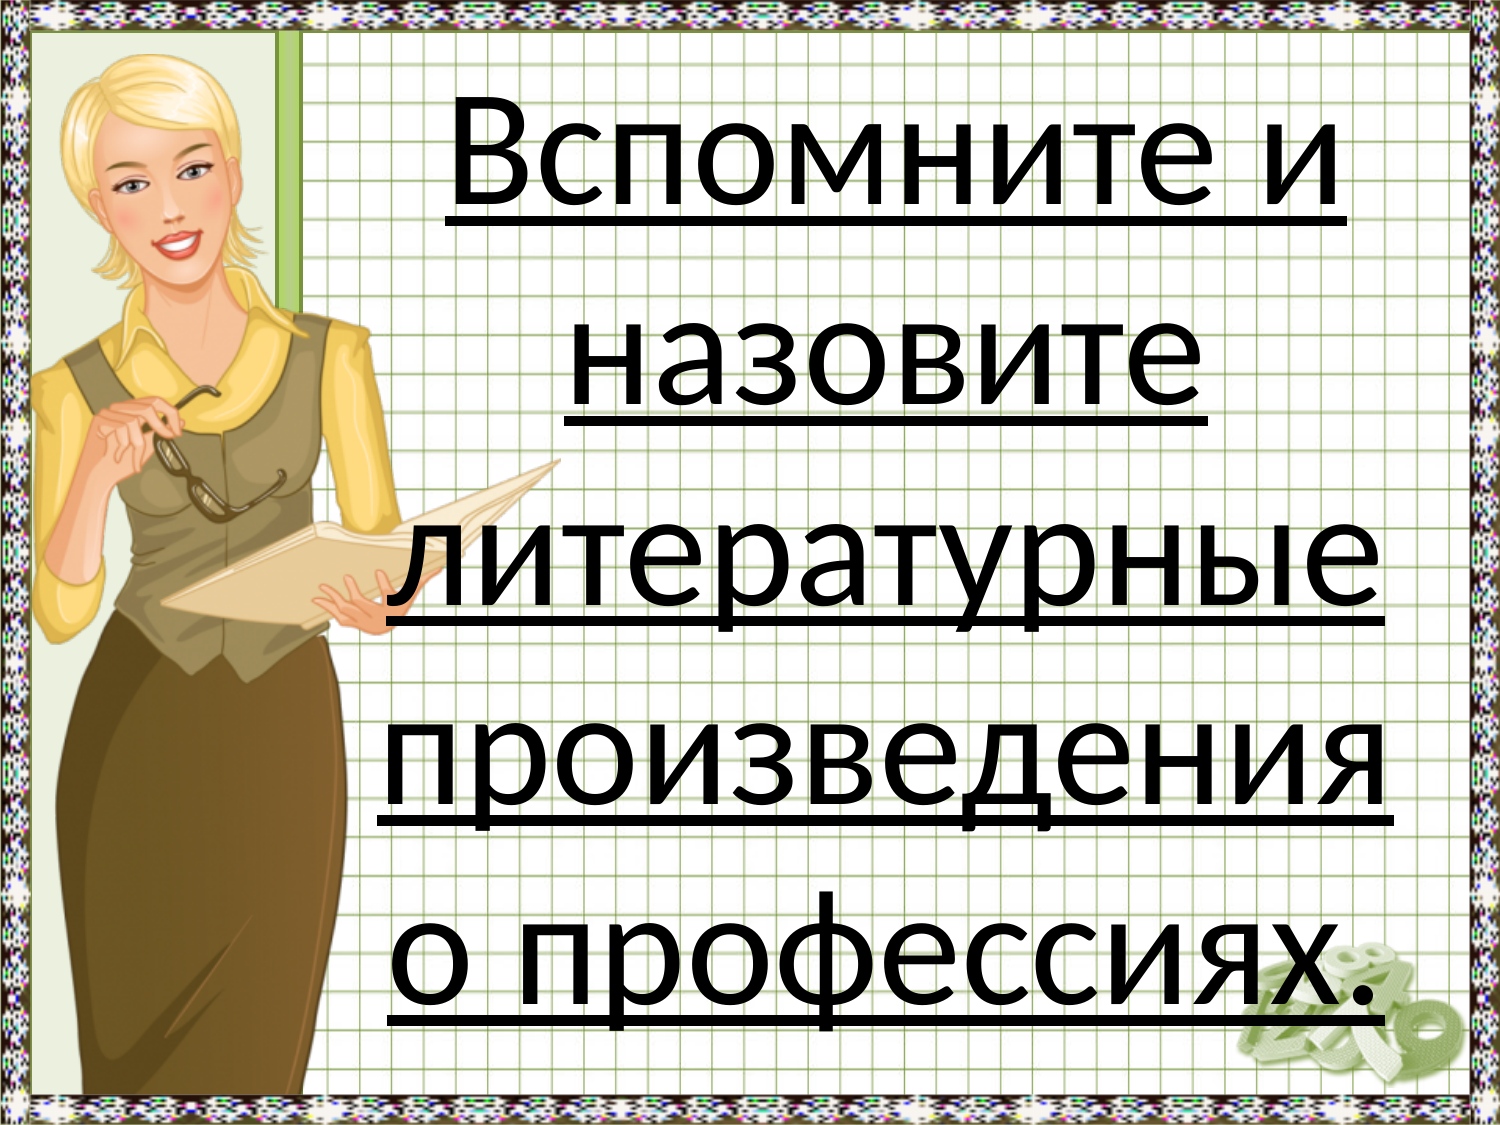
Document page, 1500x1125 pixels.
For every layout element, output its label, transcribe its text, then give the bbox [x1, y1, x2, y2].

title Вспомните и назовите литературные произведения о профессиях. [301, 42, 1469, 1090]
picture [0, 0, 1500, 1125]
